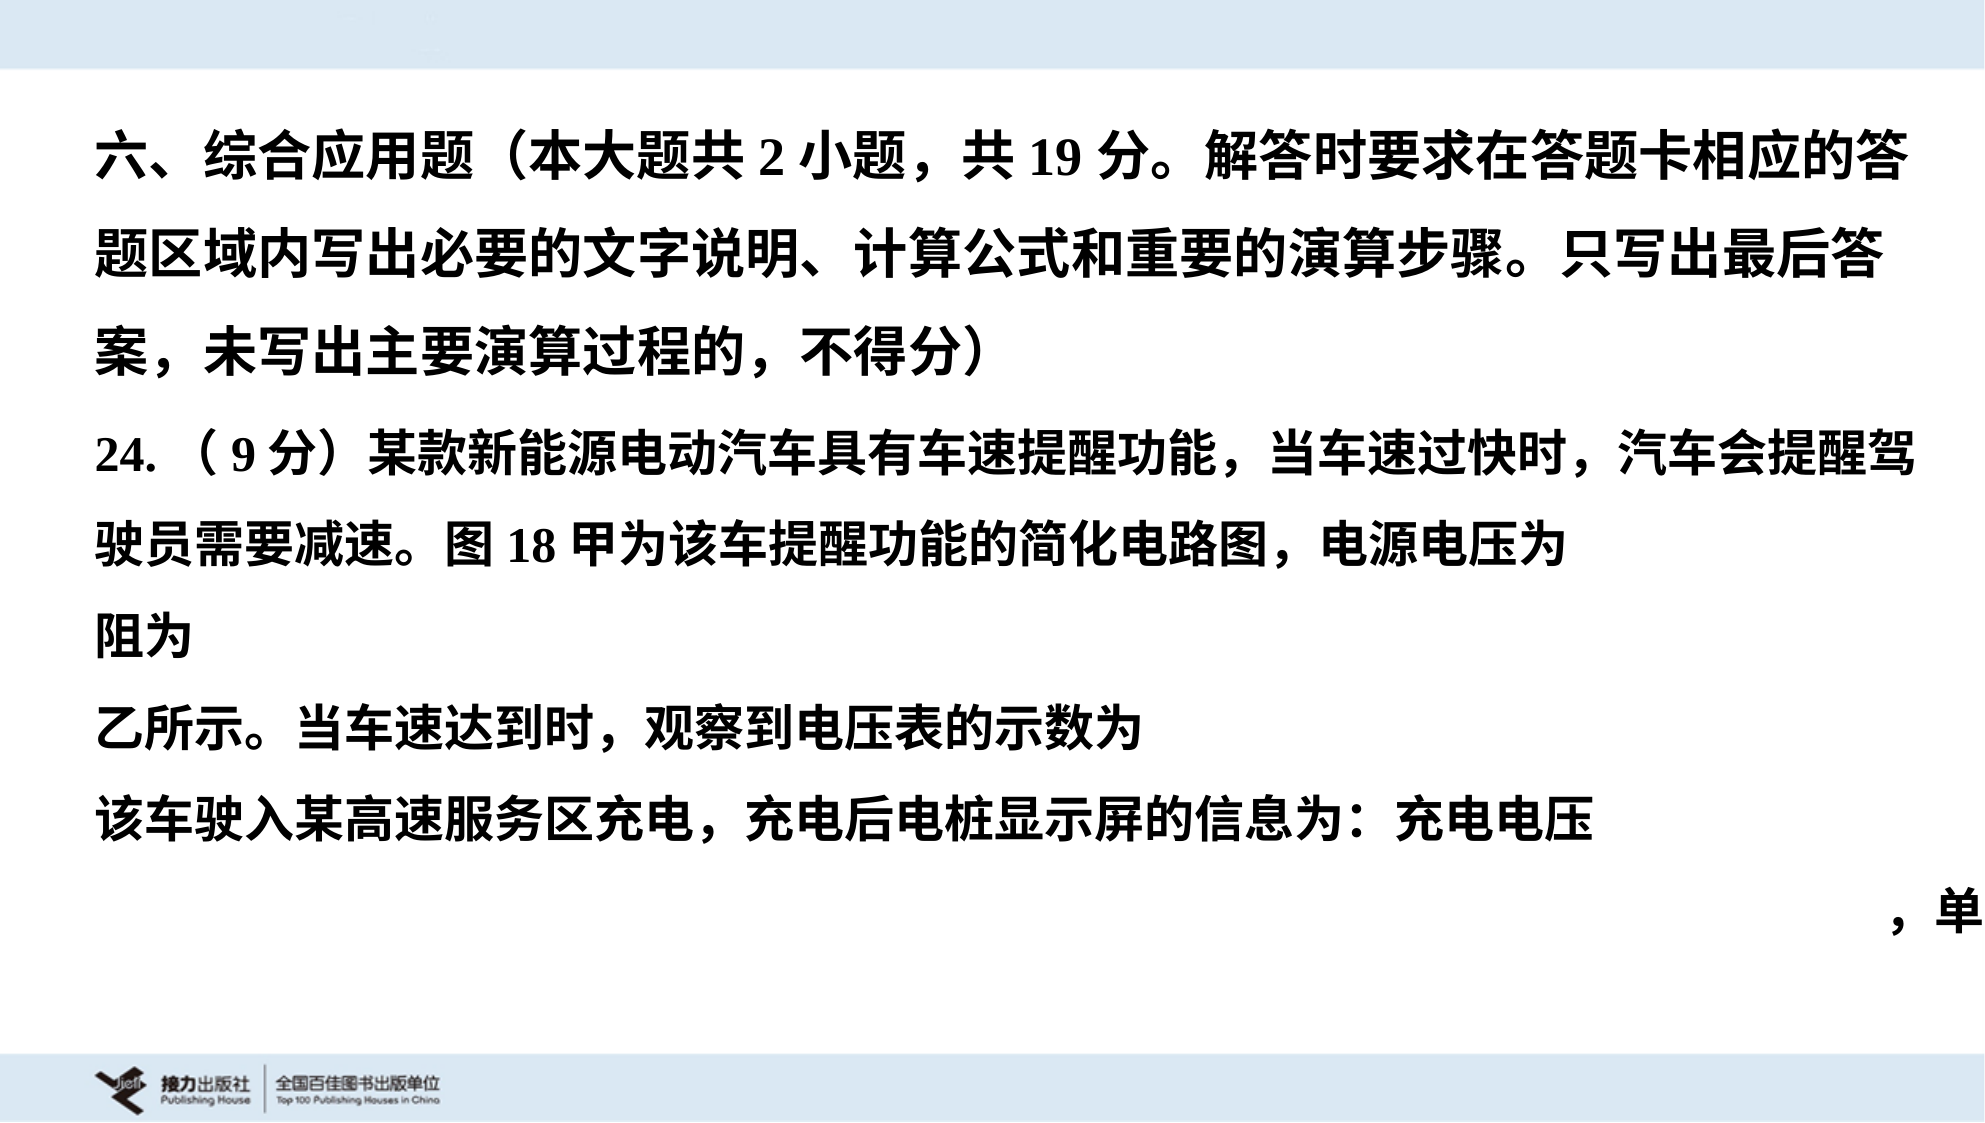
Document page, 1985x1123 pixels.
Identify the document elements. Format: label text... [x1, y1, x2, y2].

text_box 六、综合应用题（本大题共2小题，共19分。解答时要求在答题卡相应的答 题区域内写出必要的文字说明、计算公式和重要的演算步骤。只写出最后答 案，未写出主要演算过程的，不得分） [94, 88, 1892, 401]
picture [0, 0, 1985, 1122]
